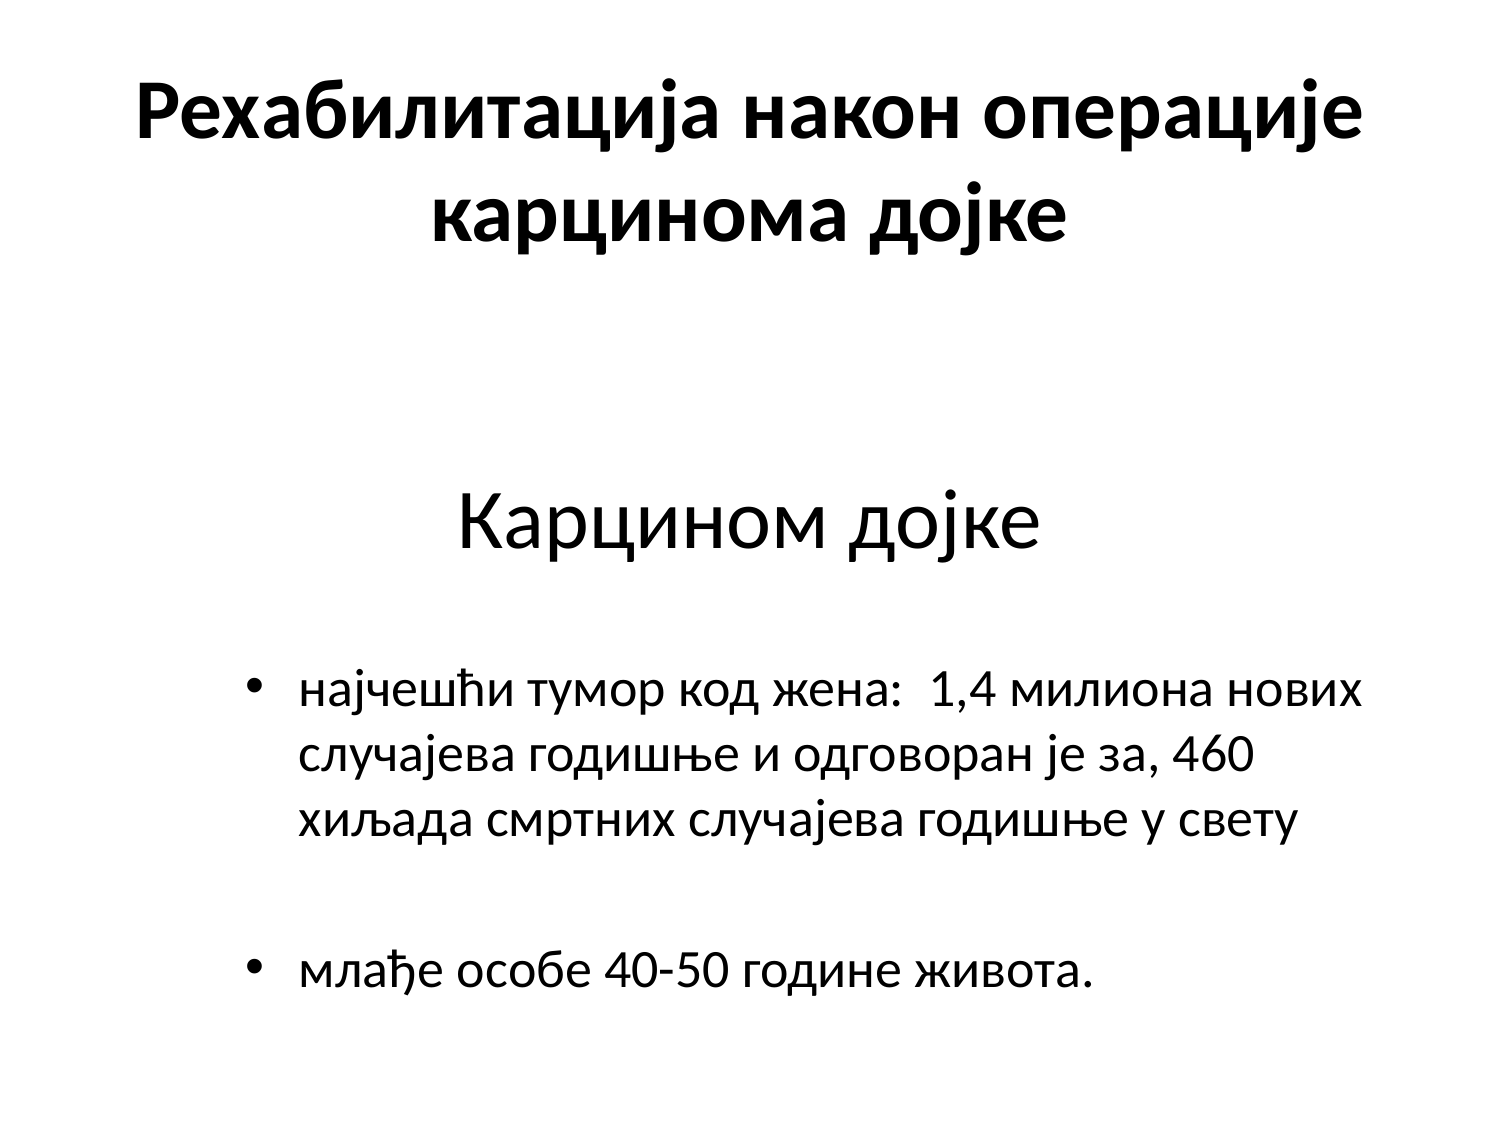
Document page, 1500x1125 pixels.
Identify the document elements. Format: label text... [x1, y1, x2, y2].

title Рехабилитација након операције карцинома дојке Карцином дојке [75, 45, 1425, 575]
list најчешћи тумор код жена: 1,4 милиона нових случајева годишње и одговоран је за, 460 хиљада смртних случајева годишње у свету млађе особе 40-50 године живота. [230, 645, 1412, 1047]
